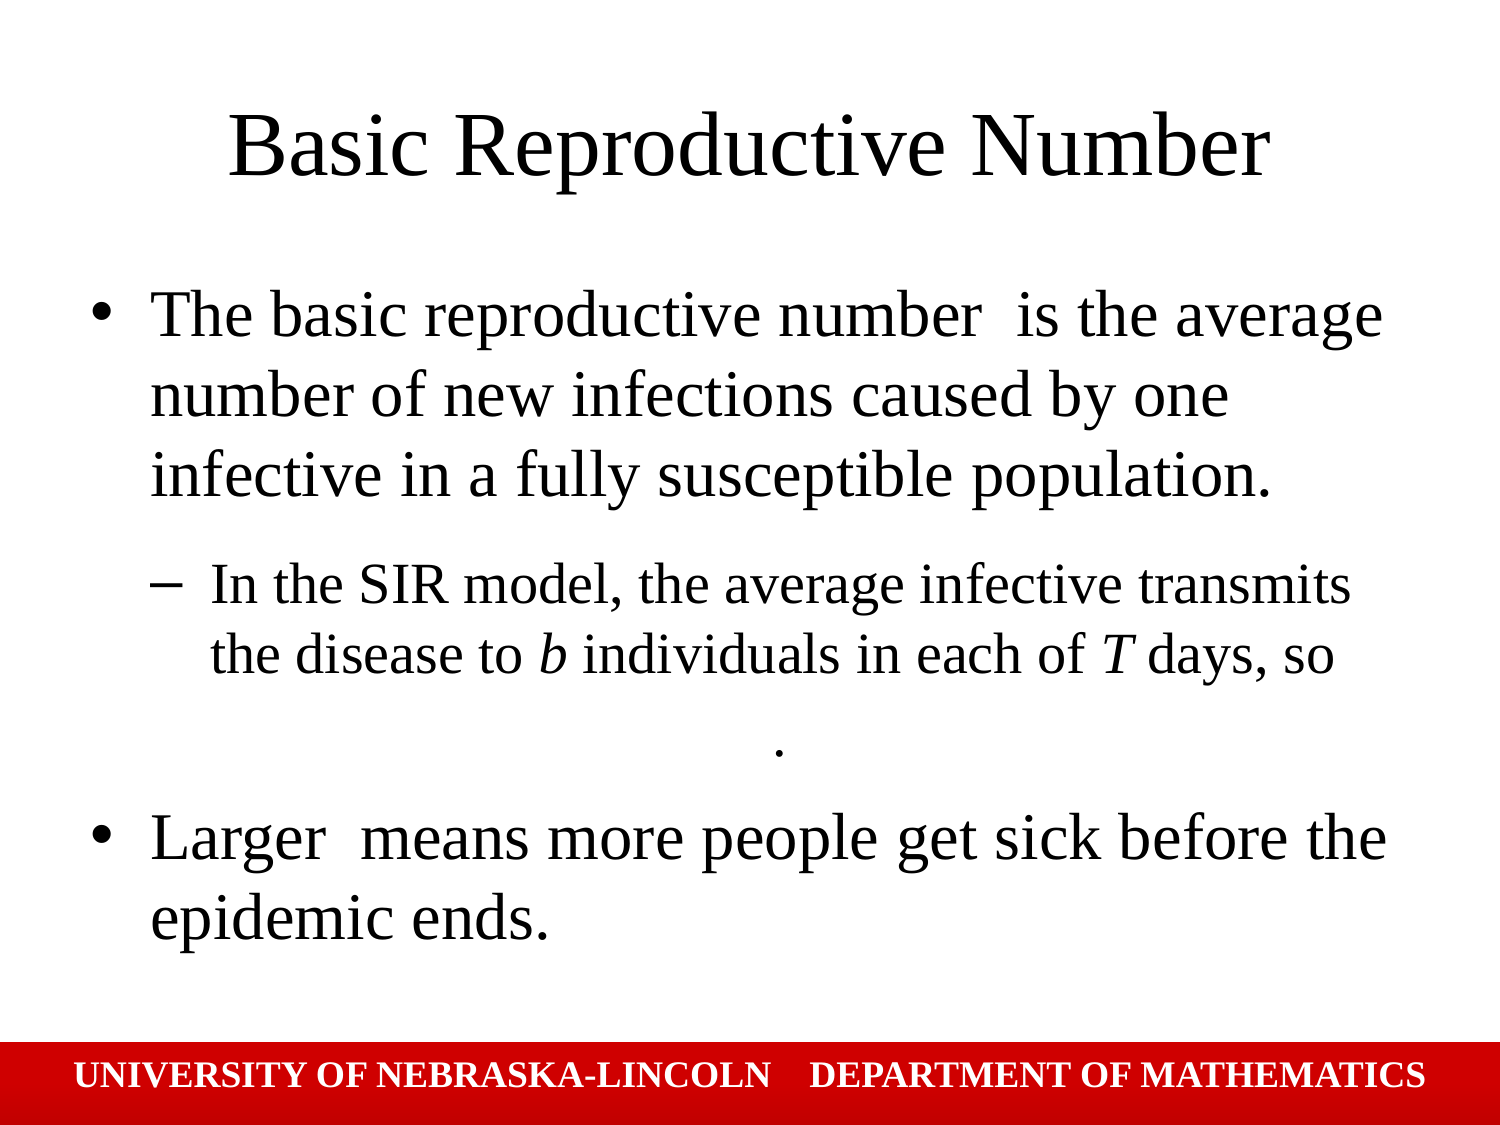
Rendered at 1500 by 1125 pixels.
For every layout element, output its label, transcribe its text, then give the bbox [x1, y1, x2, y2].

title Basic Reproductive Number [75, 45, 1425, 233]
